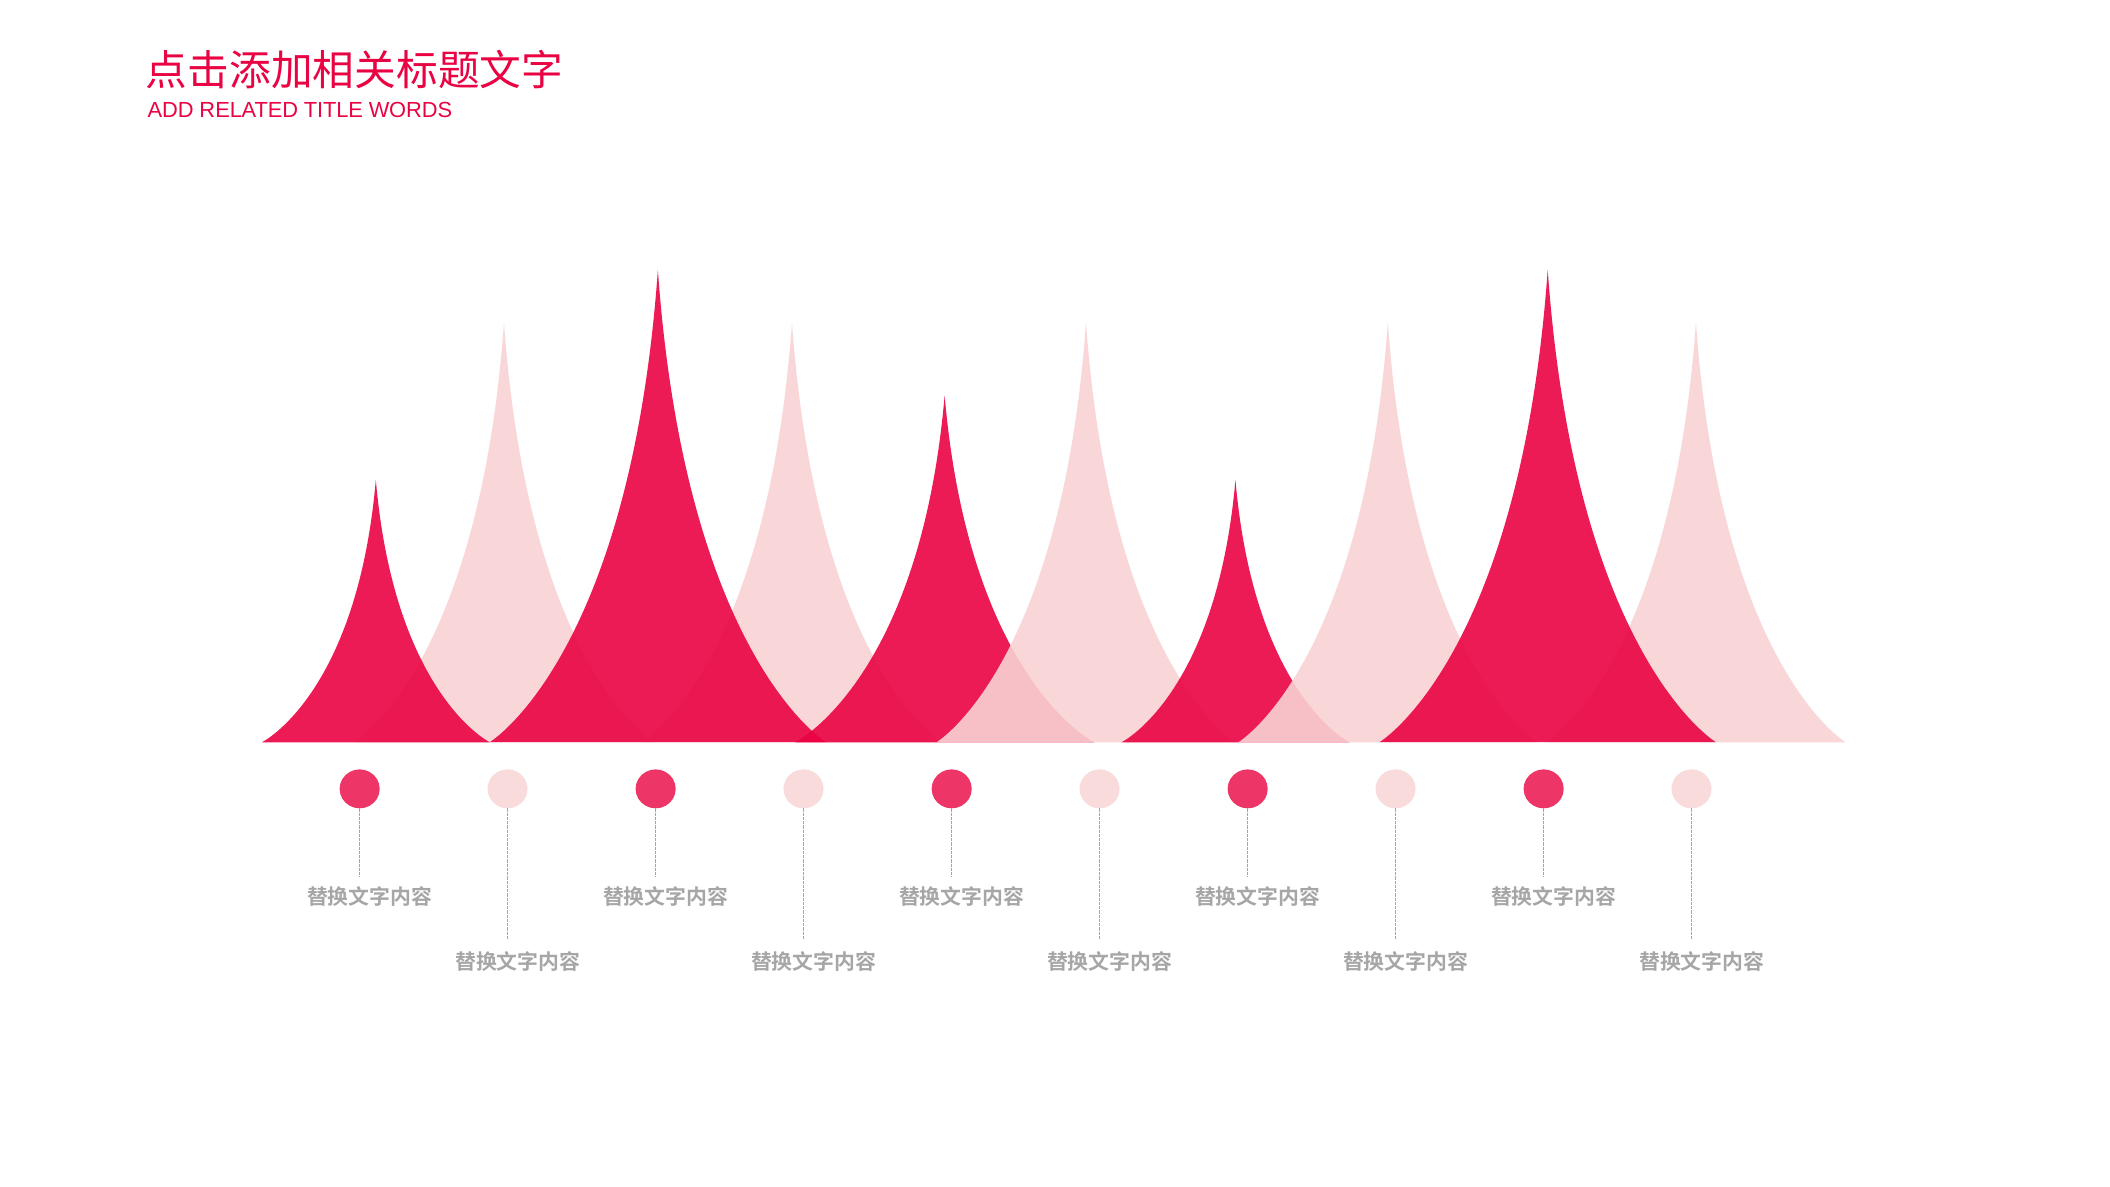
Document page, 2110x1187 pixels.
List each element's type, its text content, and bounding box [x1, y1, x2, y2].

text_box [1638, 769, 1765, 975]
text_box [936, 322, 1180, 743]
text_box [1046, 769, 1173, 975]
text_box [306, 769, 433, 909]
text_box [732, 322, 873, 730]
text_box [1490, 769, 1617, 909]
text_box [261, 479, 489, 743]
text_box [421, 322, 573, 741]
text_box [1121, 479, 1292, 743]
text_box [750, 769, 877, 975]
text_box ADD RELATED TITLE WORDS [147, 96, 453, 123]
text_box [602, 769, 729, 909]
text_box [795, 395, 1010, 743]
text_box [454, 769, 581, 975]
text_box 点击添加相关标题文字 [145, 43, 564, 95]
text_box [1342, 769, 1469, 975]
text_box [1238, 322, 1460, 743]
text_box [1194, 769, 1321, 909]
text_box [489, 269, 811, 743]
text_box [898, 769, 1025, 909]
text_box [1630, 322, 1846, 743]
text_box [1379, 269, 1716, 743]
